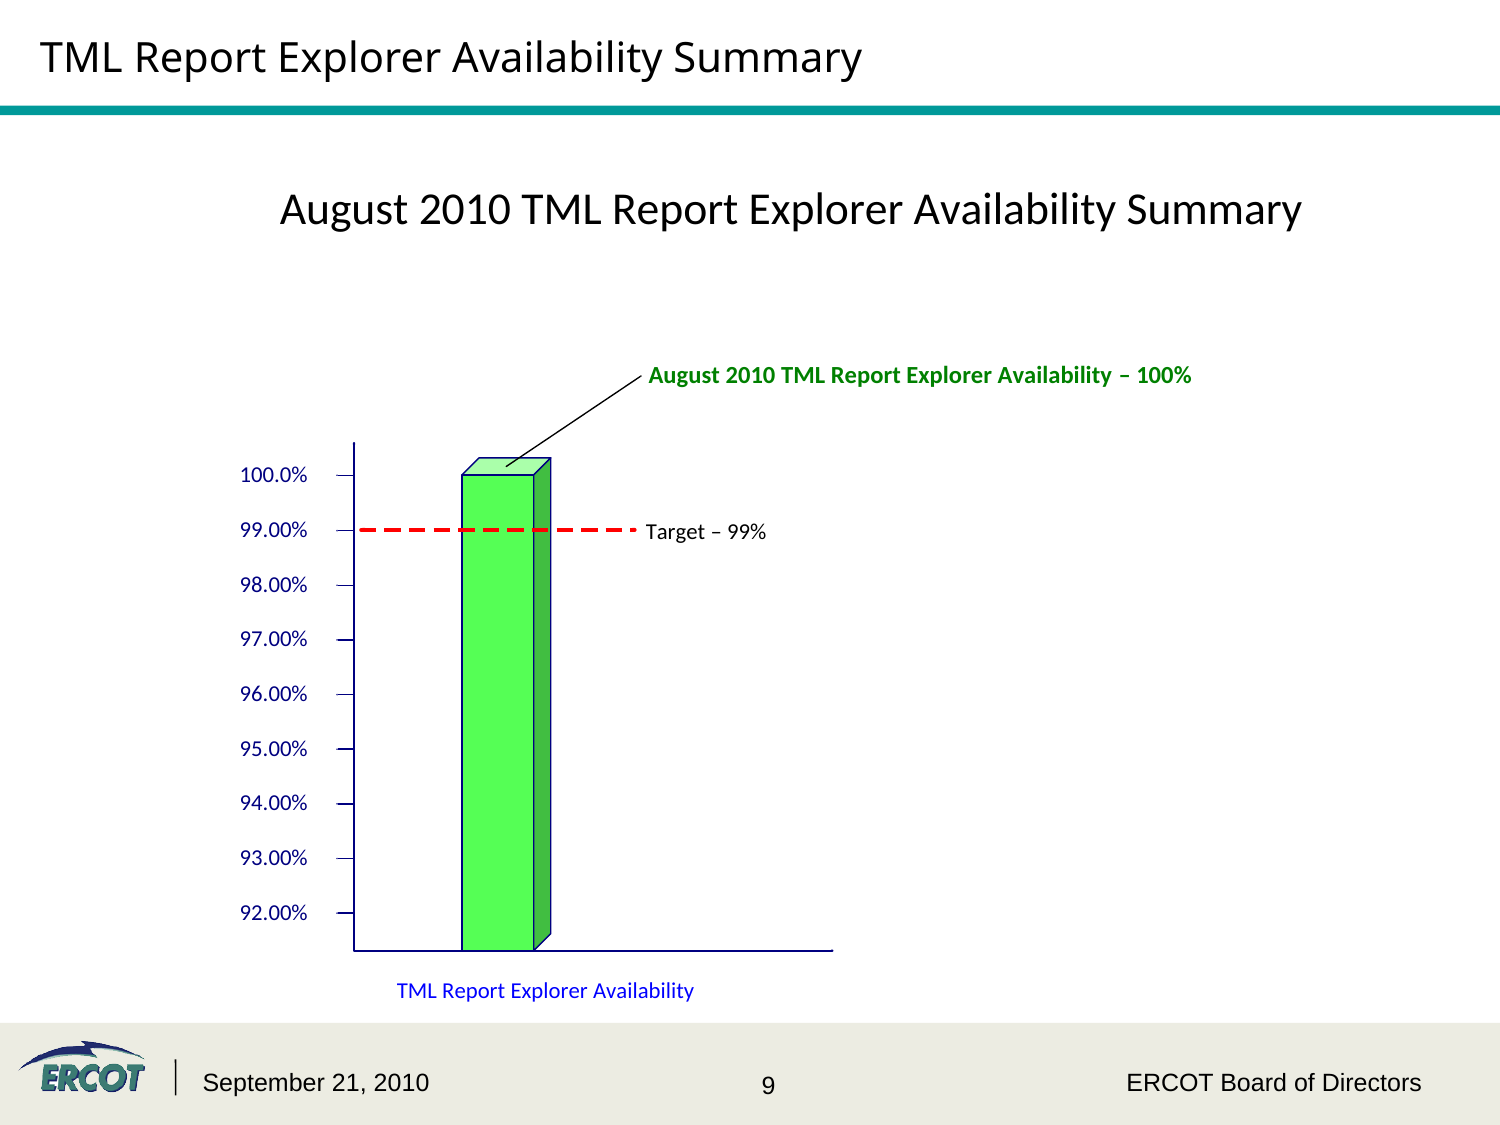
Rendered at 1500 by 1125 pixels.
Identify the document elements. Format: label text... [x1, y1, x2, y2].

title TML Report Explorer Availability Summary [24, 0, 1451, 113]
picture [237, 174, 1306, 1008]
footer ERCOT Board of Directors [1024, 1059, 1438, 1125]
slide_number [187, 1059, 538, 1125]
picture [10, 1031, 151, 1111]
